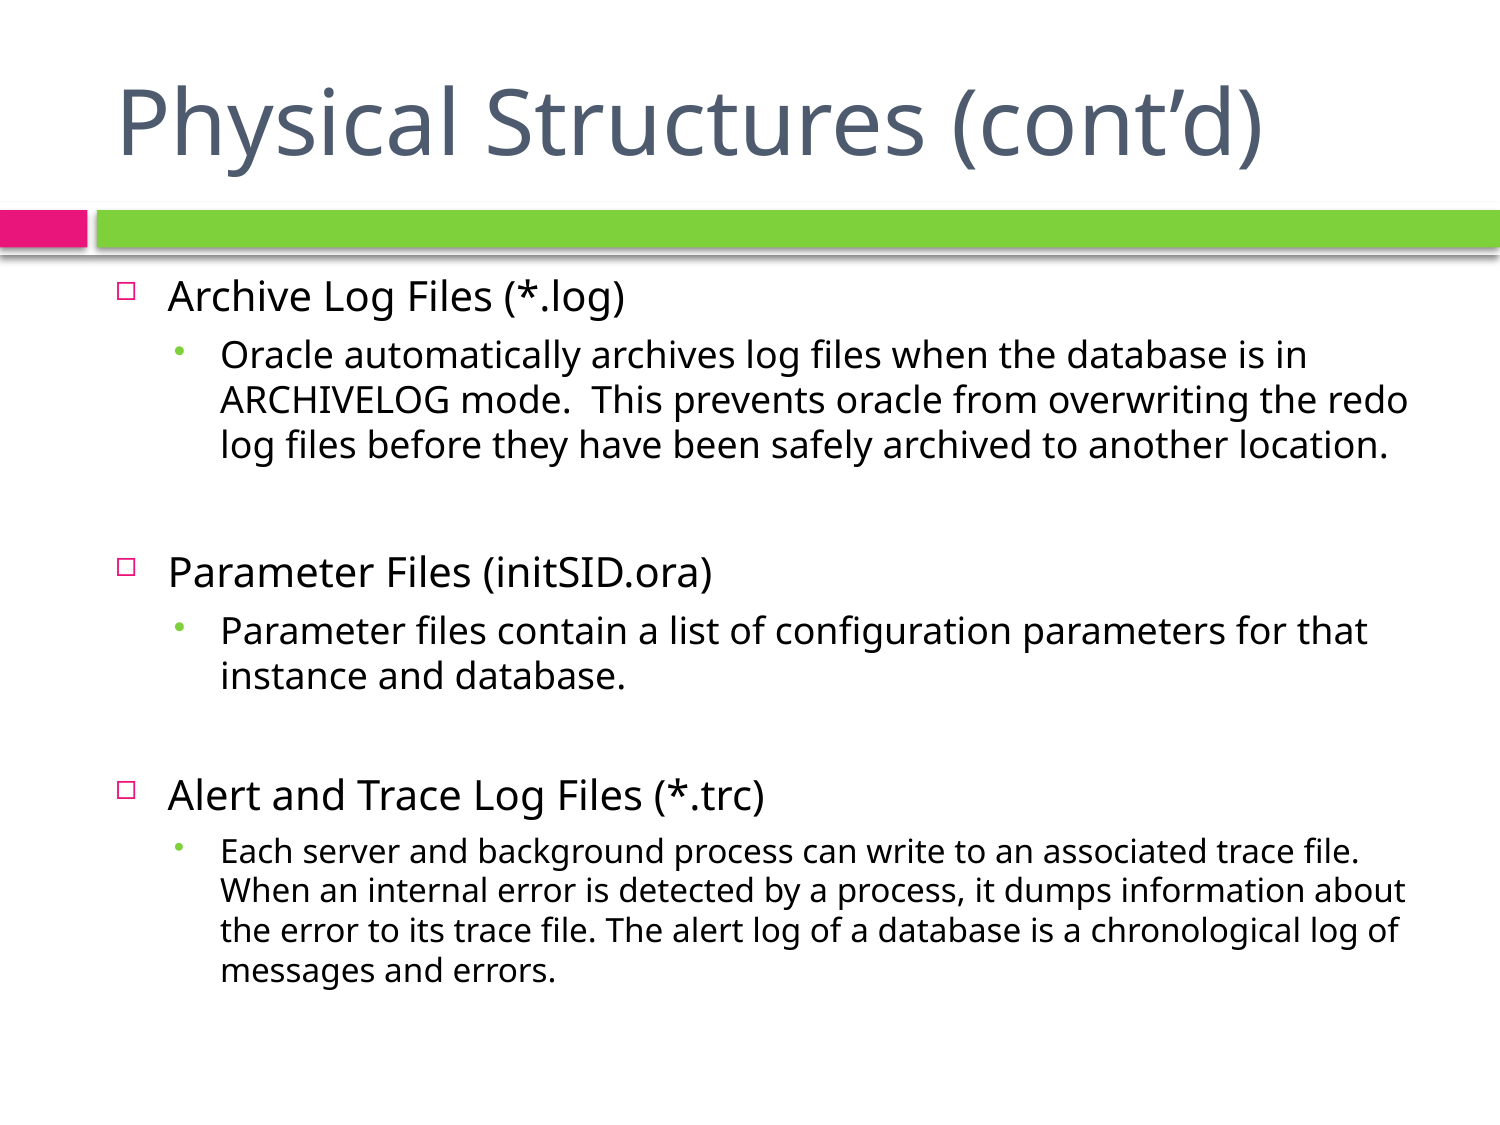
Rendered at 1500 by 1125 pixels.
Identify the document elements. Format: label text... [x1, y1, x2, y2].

list Archive Log Files (*.log) Oracle automatically archives log files when the database is in ARCHIVELOG mode. This prevents oracle from overwriting the redo log files before they have been safely archived to another location. Parameter Files (initSID.ora) Parameter files contain a list of configuration parameters for that instance and database. Alert and Trace Log Files (*.trc) Each server and background process can write to an associated trace file. When an internal error is detected by a process, it dumps information about the error to its trace file. The alert log of a database is a chronological log of messages and errors. [100, 262, 1438, 1005]
title Physical Structures (cont’d) [100, 37, 1438, 200]
